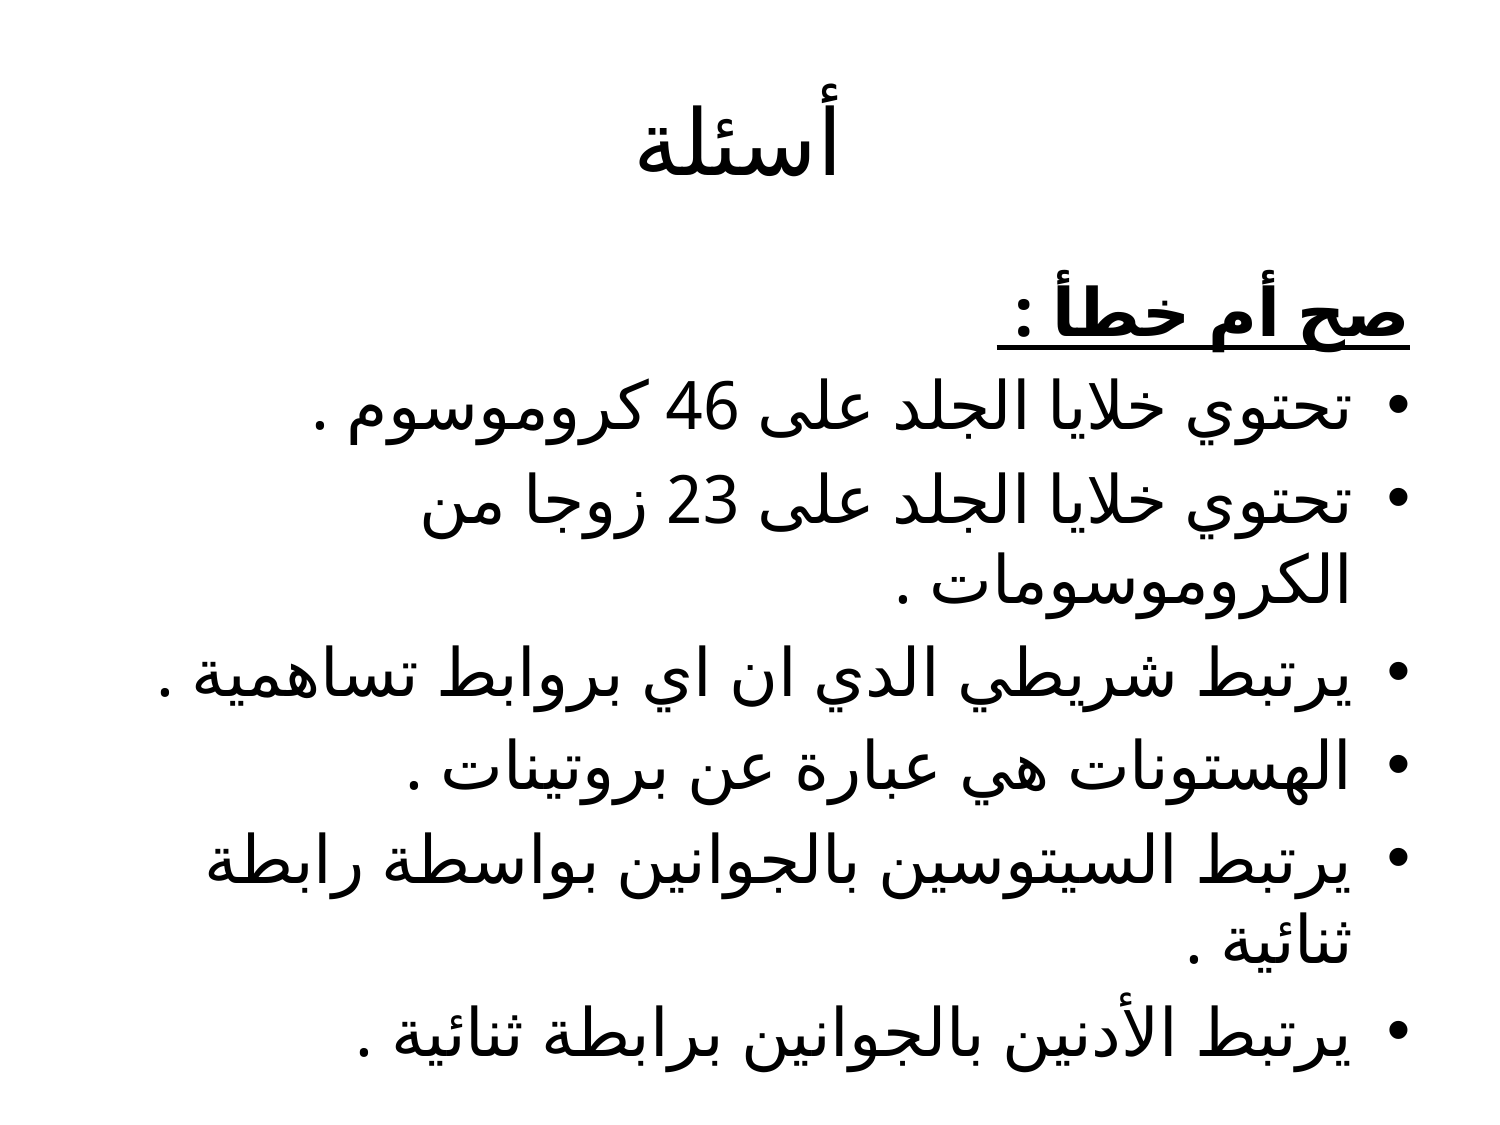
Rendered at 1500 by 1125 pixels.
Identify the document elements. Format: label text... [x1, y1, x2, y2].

list صح أم خطأ : تحتوي خلايا الجلد على 46 كروموسوم . تحتوي خلايا الجلد على 23 زوجا من الكروموسومات . يرتبط شريطي الدي ان اي بروابط تساهمية . الهستونات هي عبارة عن بروتينات . يرتبط السيتوسين بالجوانين بواسطة رابطة ثنائية . يرتبط الأدنين بالجوانين برابطة ثنائية . [75, 262, 1425, 1005]
title أسئلة [75, 45, 1425, 233]
